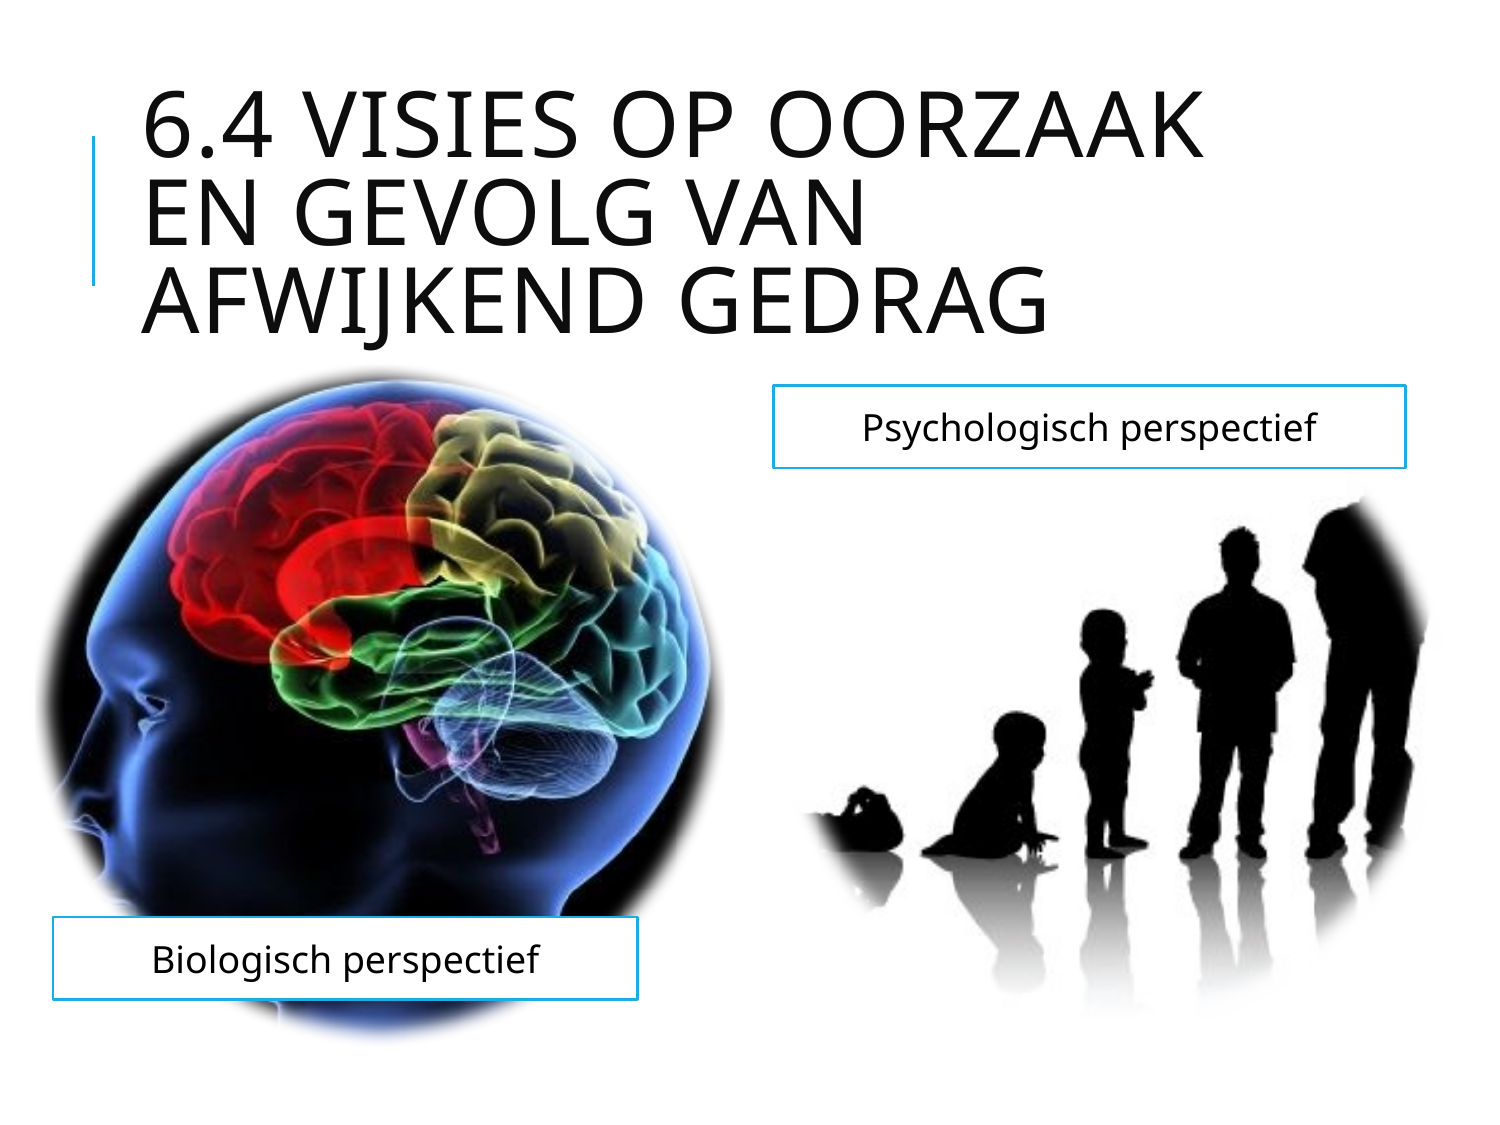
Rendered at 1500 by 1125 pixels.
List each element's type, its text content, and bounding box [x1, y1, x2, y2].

title 6.4 Visies op oorzaak en gevolg van afwijkend gedrag [126, 96, 1322, 342]
picture [773, 361, 1450, 1038]
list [29, 361, 730, 1048]
